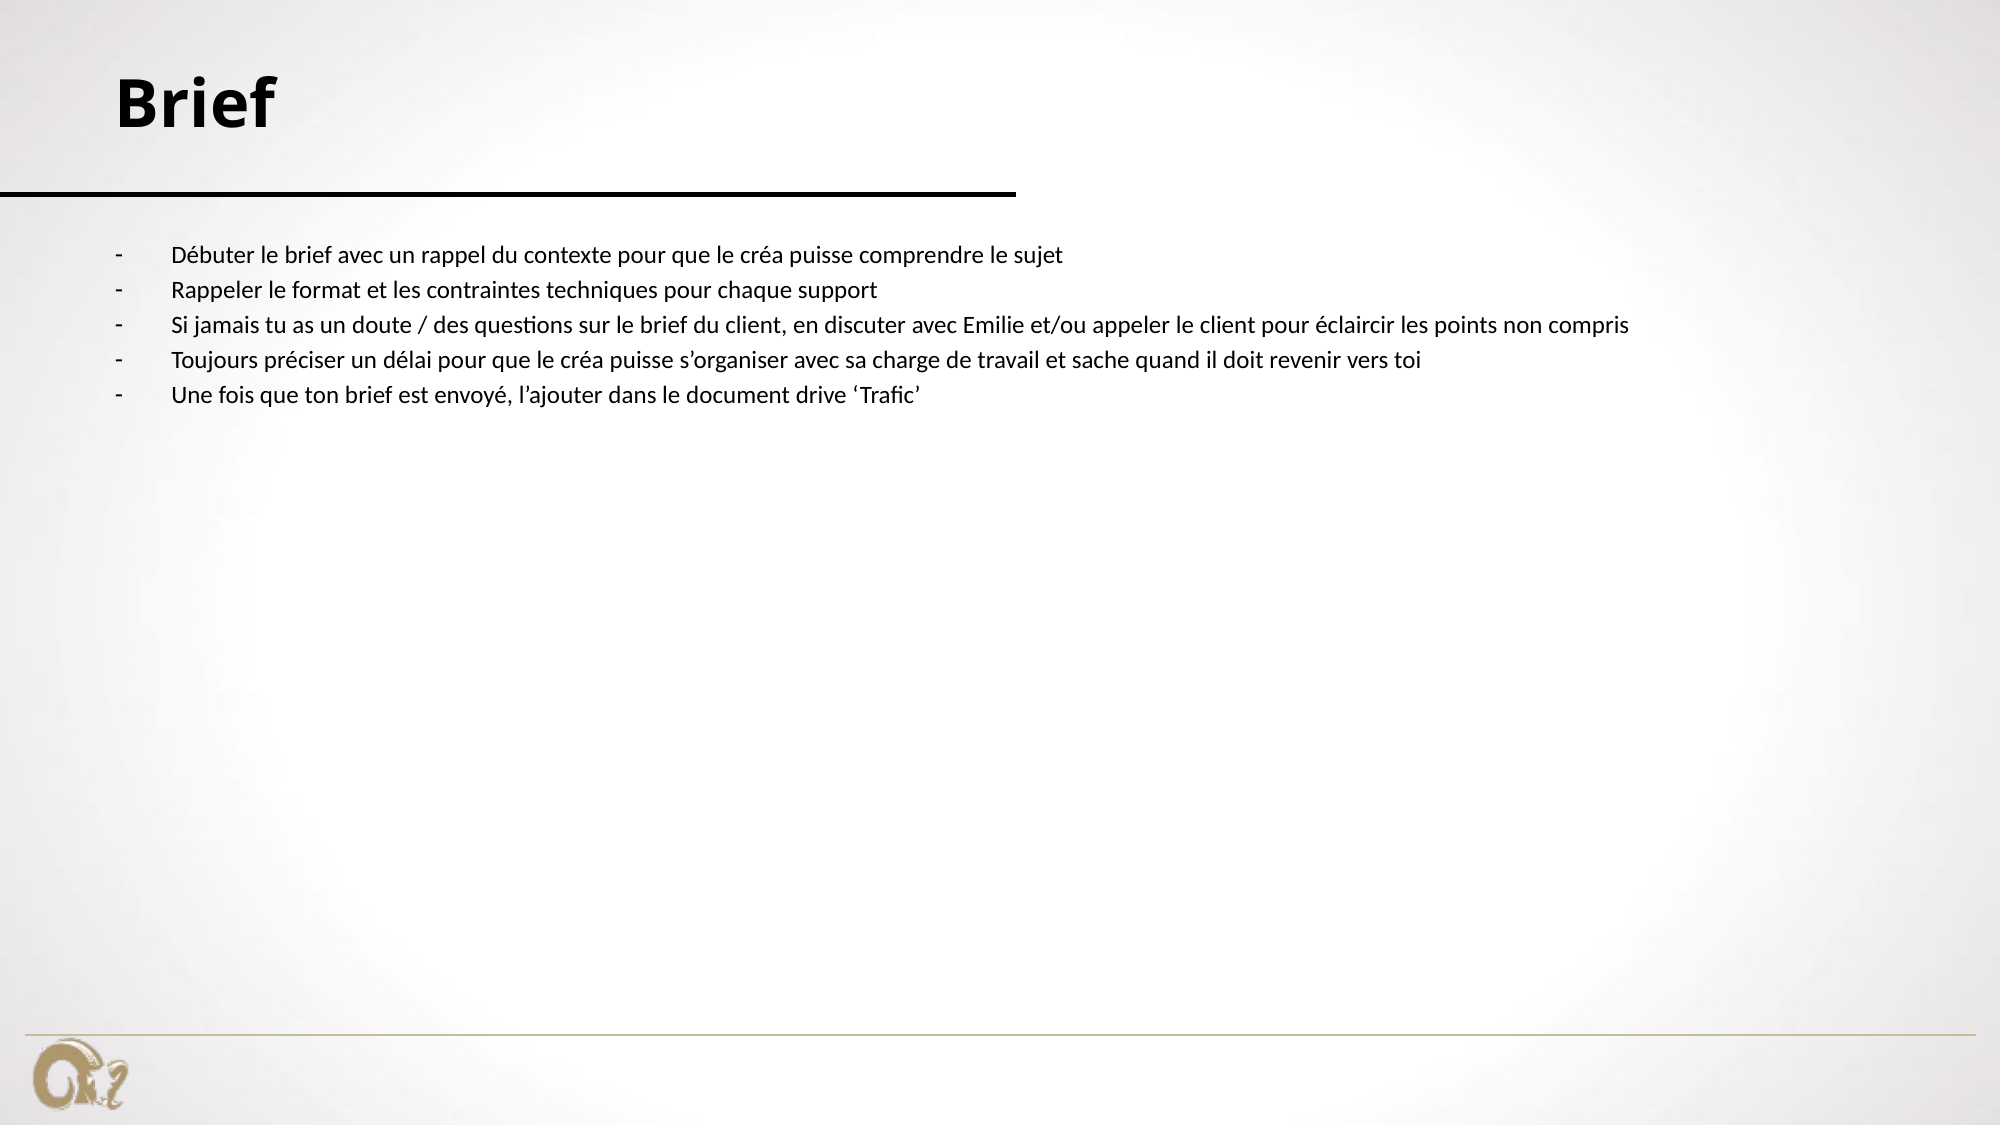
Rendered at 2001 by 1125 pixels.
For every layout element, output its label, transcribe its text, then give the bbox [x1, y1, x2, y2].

list Débuter le brief avec un rappel du contexte pour que le créa puisse comprendre le sujet Rappeler le format et les contraintes techniques pour chaque support Si jamais tu as un doute / des questions sur le brief du client, en discuter avec Emilie et/ou appeler le client pour éclaircir les points non compris Toujours préciser un délai pour que le créa puisse s’organiser avec sa charge de travail et sache quand il doit revenir vers toi Une fois que ton brief est envoyé, l’ajouter dans le document drive ‘Trafic’ [99, 196, 1680, 1012]
picture [0, 0, 2000, 1125]
title Brief [99, 7, 1900, 195]
